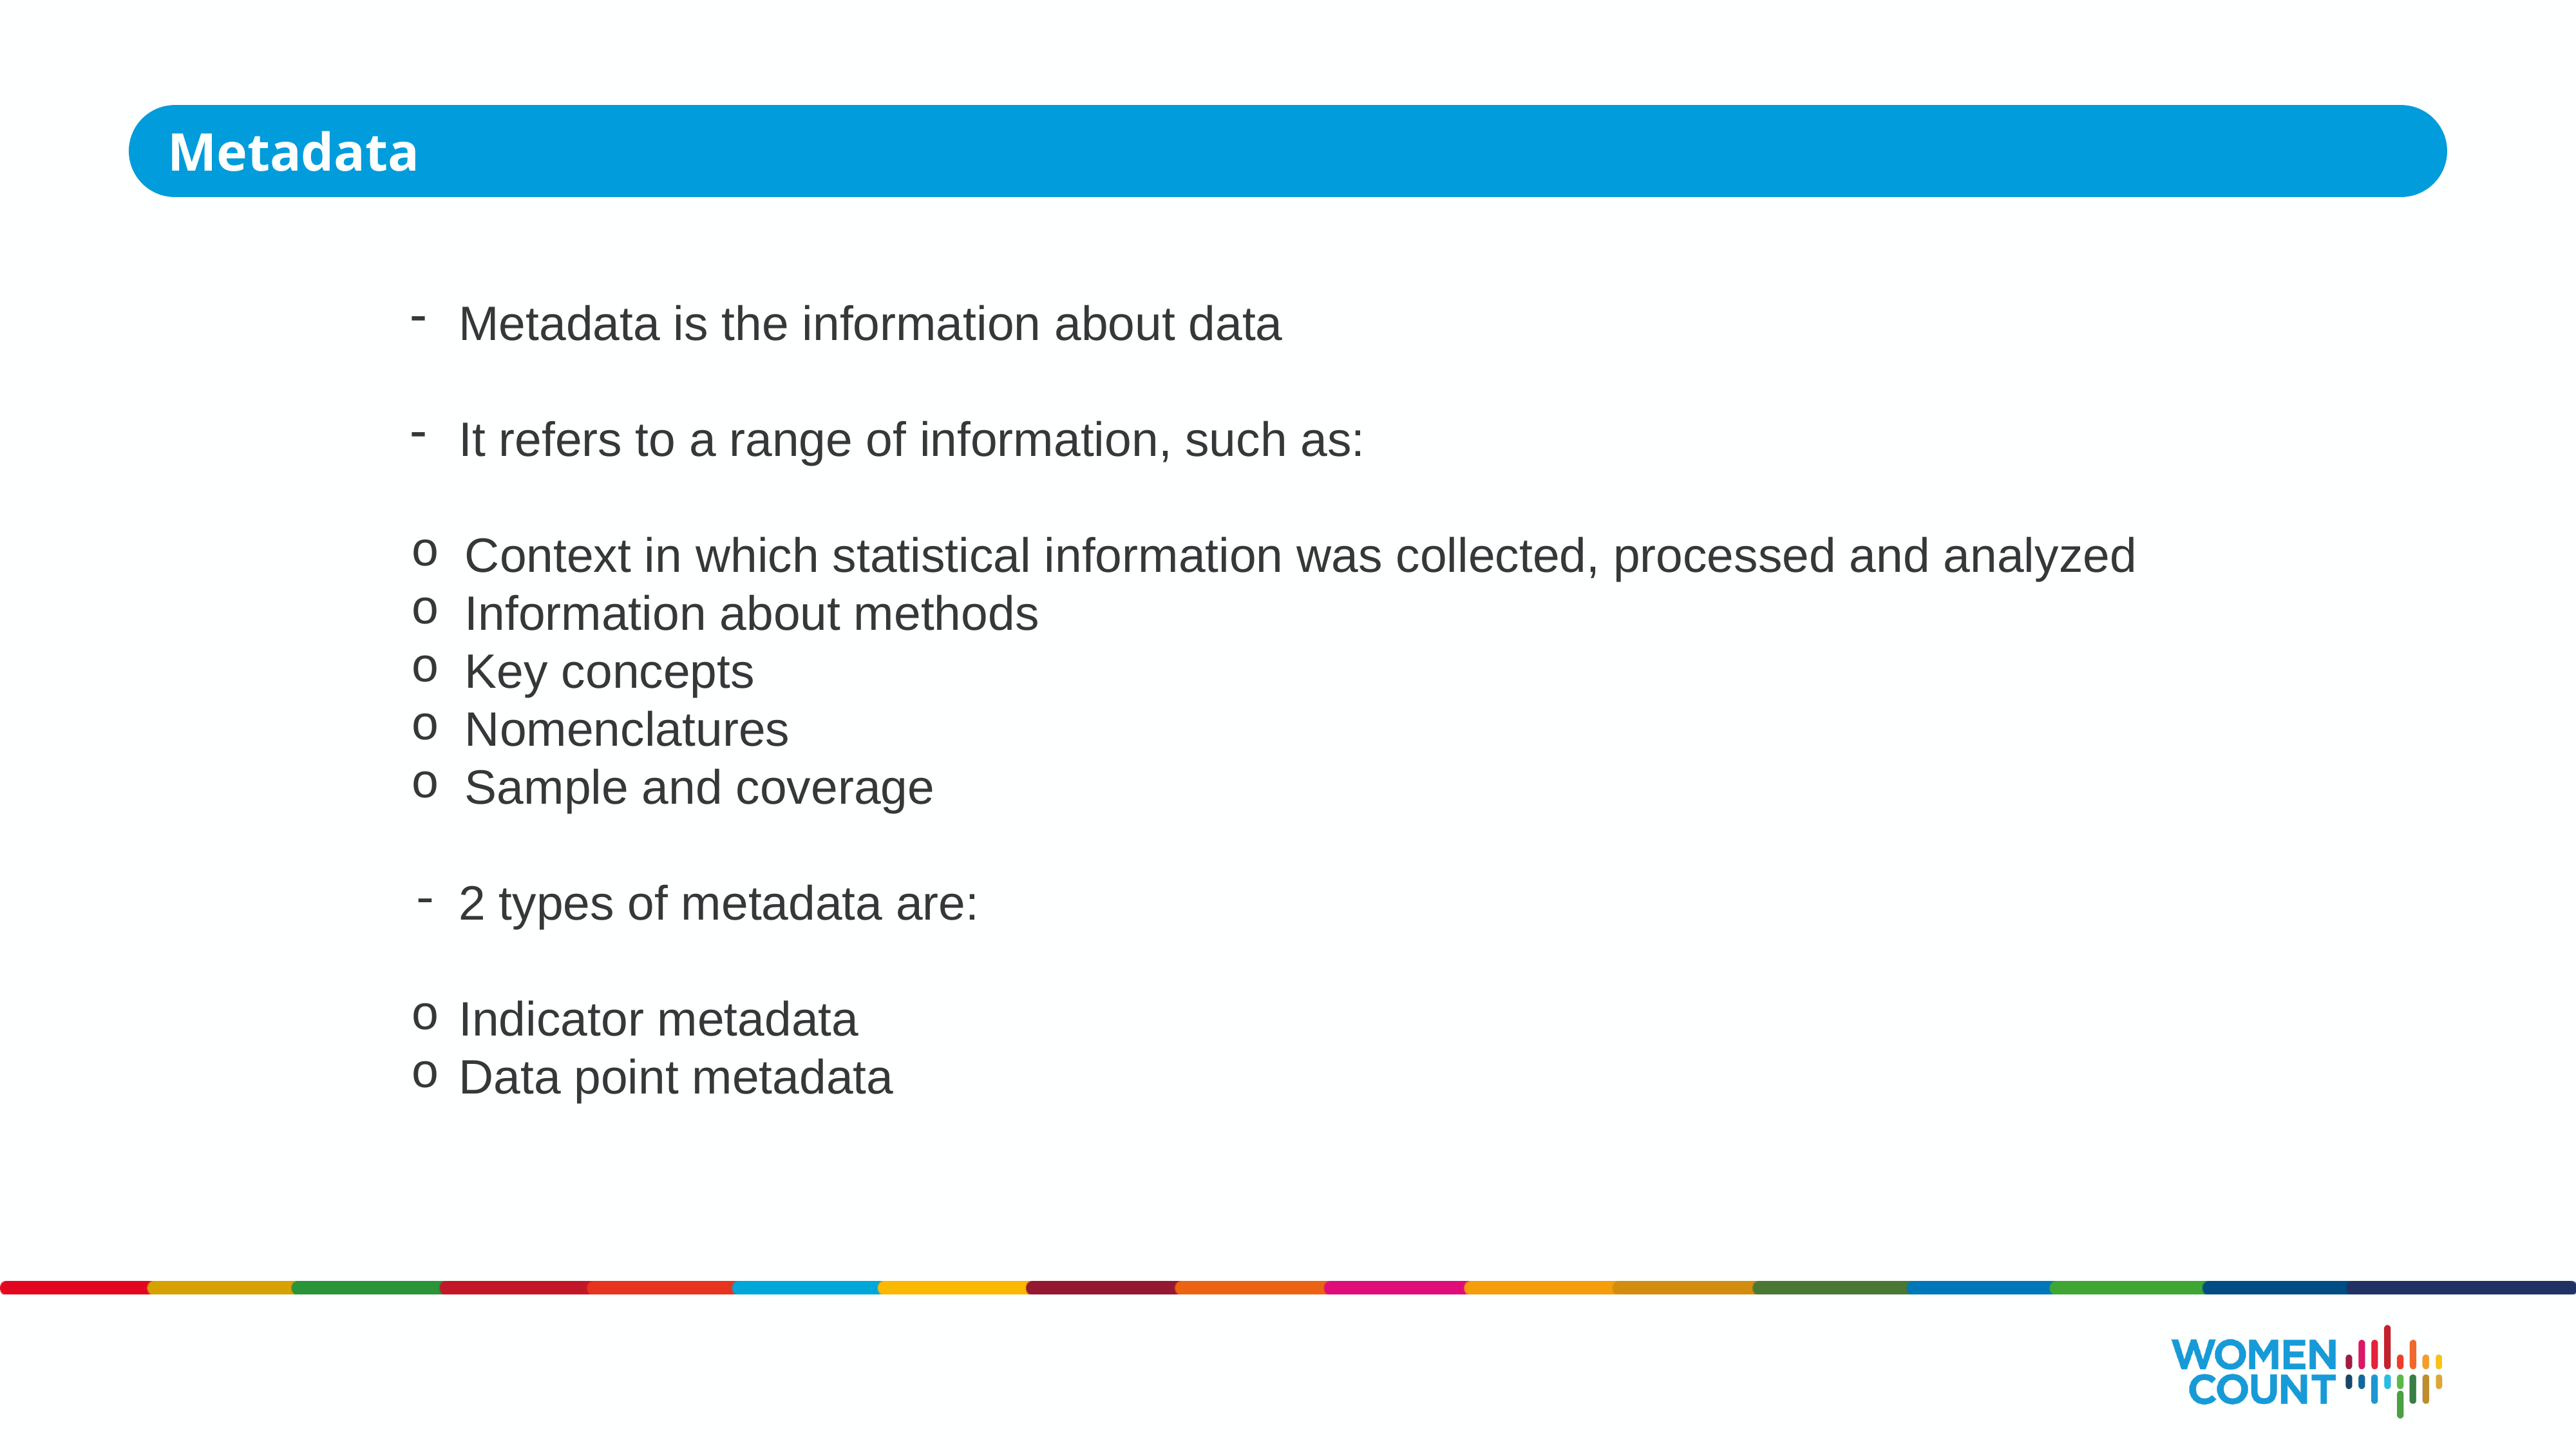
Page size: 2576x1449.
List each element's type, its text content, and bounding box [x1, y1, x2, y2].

list Metadata is the information about data It refers to a range of information, such as: Context in which statistical information was collected, processed and analyzed Information about methods Key concepts Nomenclatures Sample and coverage 2 types of metadata are: Indicator metadata Data point metadata [410, 292, 2231, 1405]
list Metadata [167, 119, 2411, 245]
